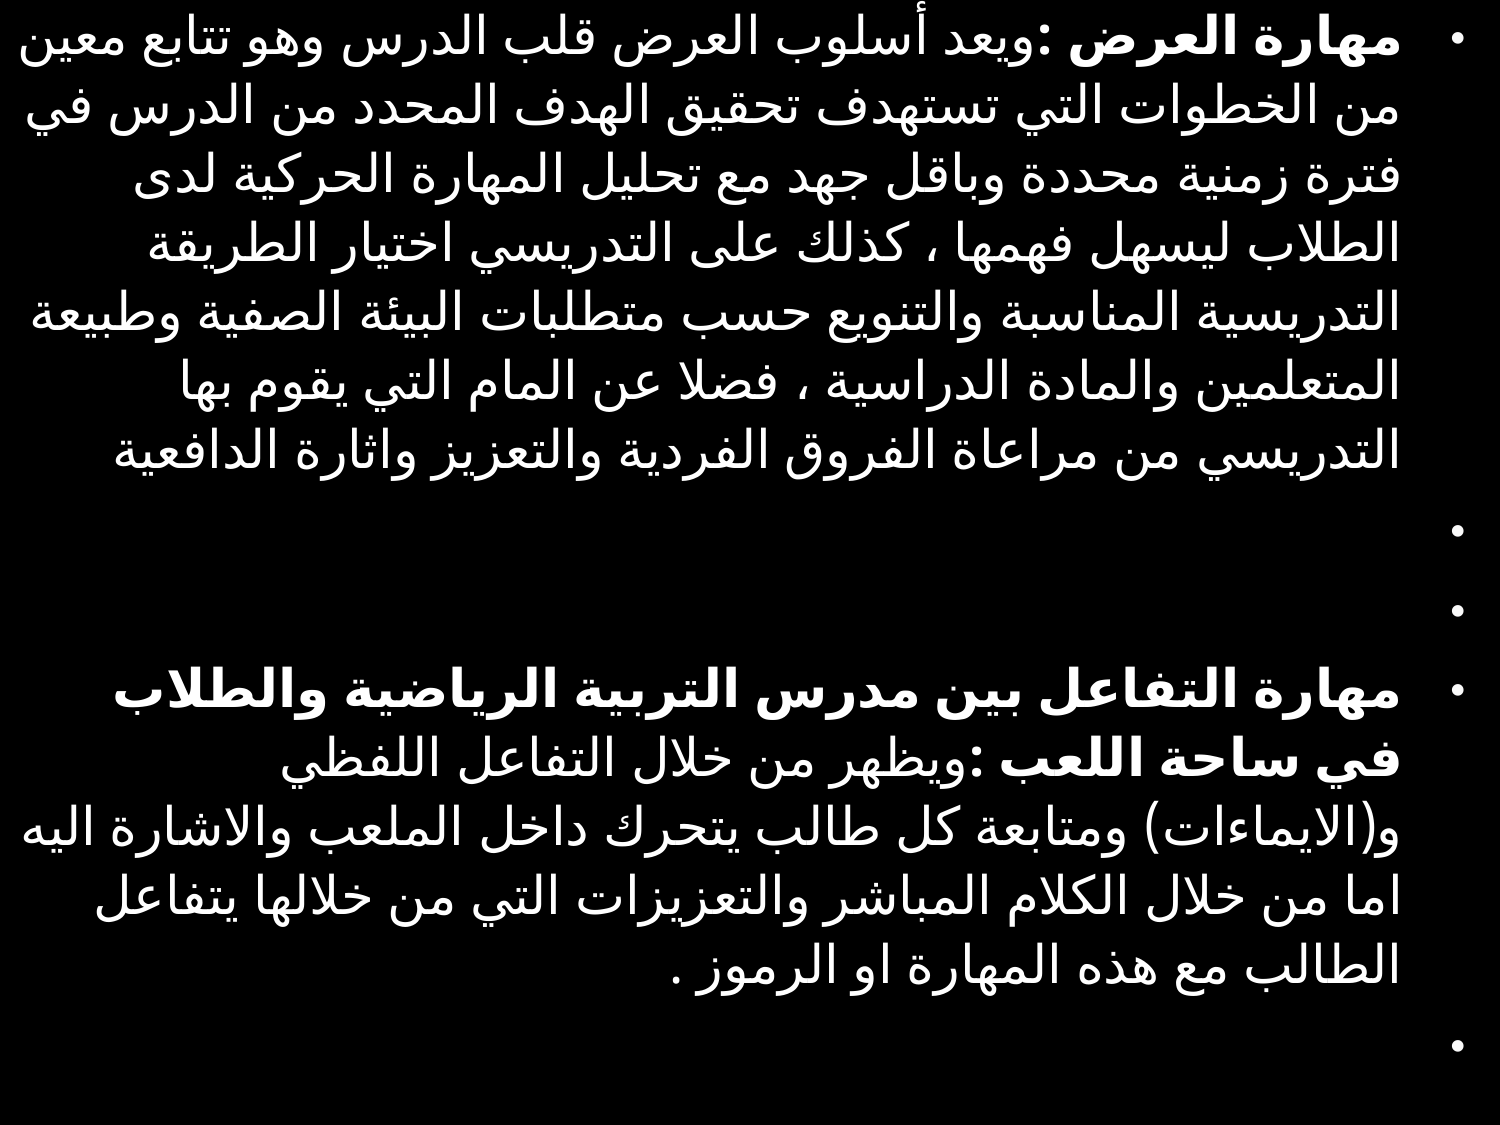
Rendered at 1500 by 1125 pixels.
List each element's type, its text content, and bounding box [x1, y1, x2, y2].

list مهارة العرض :ويعد أسلوب العرض قلب الدرس وهو تتابع معين من الخطوات التي تستهدف تحقيق الهدف المحدد من الدرس في فترة زمنية محددة وباقل جهد مع تحليل المهارة الحركية لدى الطلاب ليسهل فهمها ، كذلك على التدريسي اختيار الطريقة التدريسية المناسبة والتنويع حسب متطلبات البيئة الصفية وطبيعة المتعلمين والمادة الدراسية ، فضلا عن المام التي يقوم بها التدريسي من مراعاة الفروق الفردية والتعزيز واثارة الدافعية مهارة التفاعل بين مدرس التربية الرياضية والطلاب في ساحة اللعب :ويظهر من خلال التفاعل اللفظي و(الايماءات) ومتابعة كل طالب يتحرك داخل الملعب والاشارة اليه اما من خلال الكلام المباشر والتعزيزات التي من خلالها يتفاعل الطالب مع هذه المهارة او الرموز . [0, 0, 1500, 1125]
